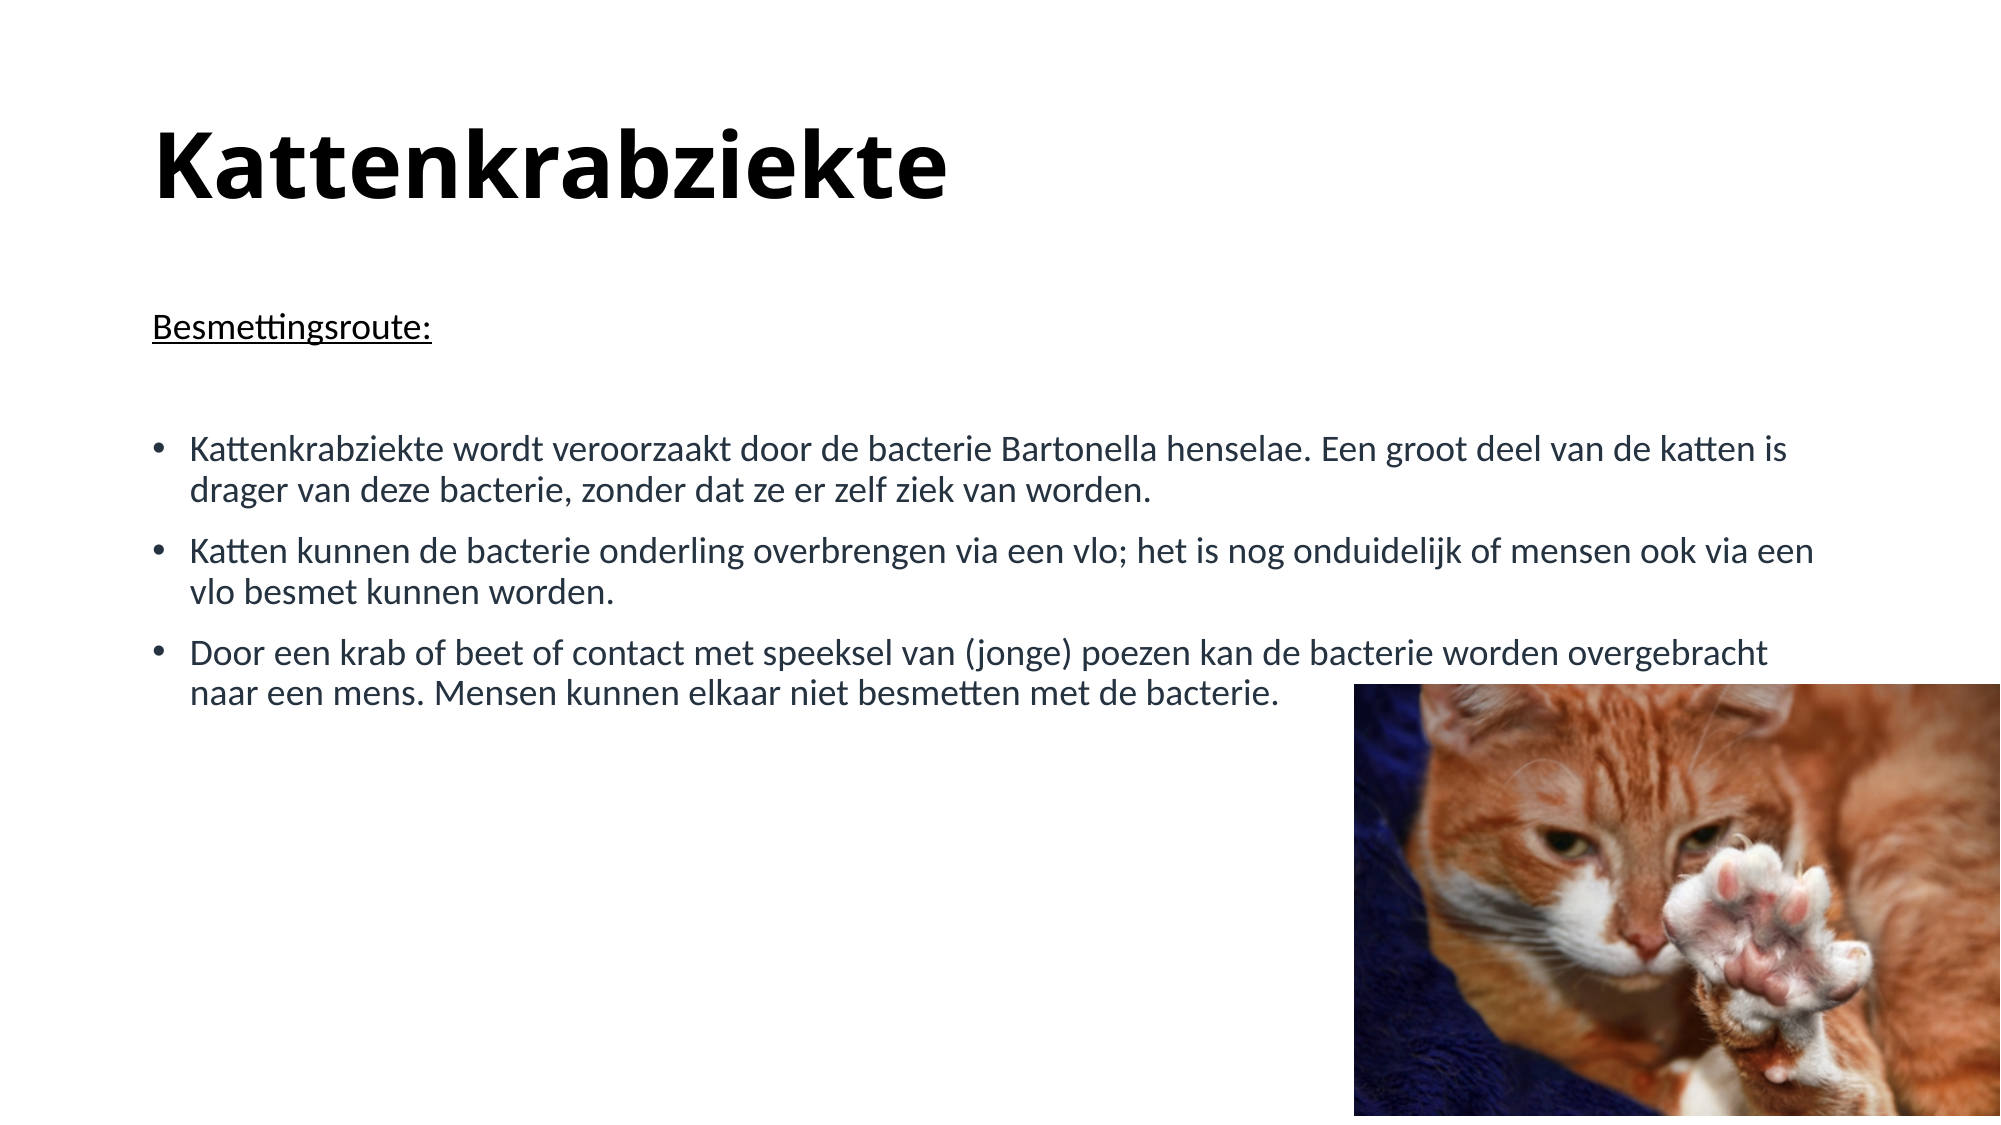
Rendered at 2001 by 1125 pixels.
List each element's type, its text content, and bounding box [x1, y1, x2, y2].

list Besmettingsroute: Kattenkrabziekte wordt veroorzaakt door de bacterie Bartonella henselae. Een groot deel van de katten is drager van deze bacterie, zonder dat ze er zelf ziek van worden. Katten kunnen de bacterie onderling overbrengen via een vlo; het is nog onduidelijk of mensen ook via een vlo besmet kunnen worden. Door een krab of beet of contact met speeksel van (jonge) poezen kan de bacterie worden overgebracht naar een mens. Mensen kunnen elkaar niet besmetten met de bacterie. [137, 299, 1863, 1014]
picture [1354, 684, 2000, 1116]
title Kattenkrabziekte [137, 59, 1863, 278]
